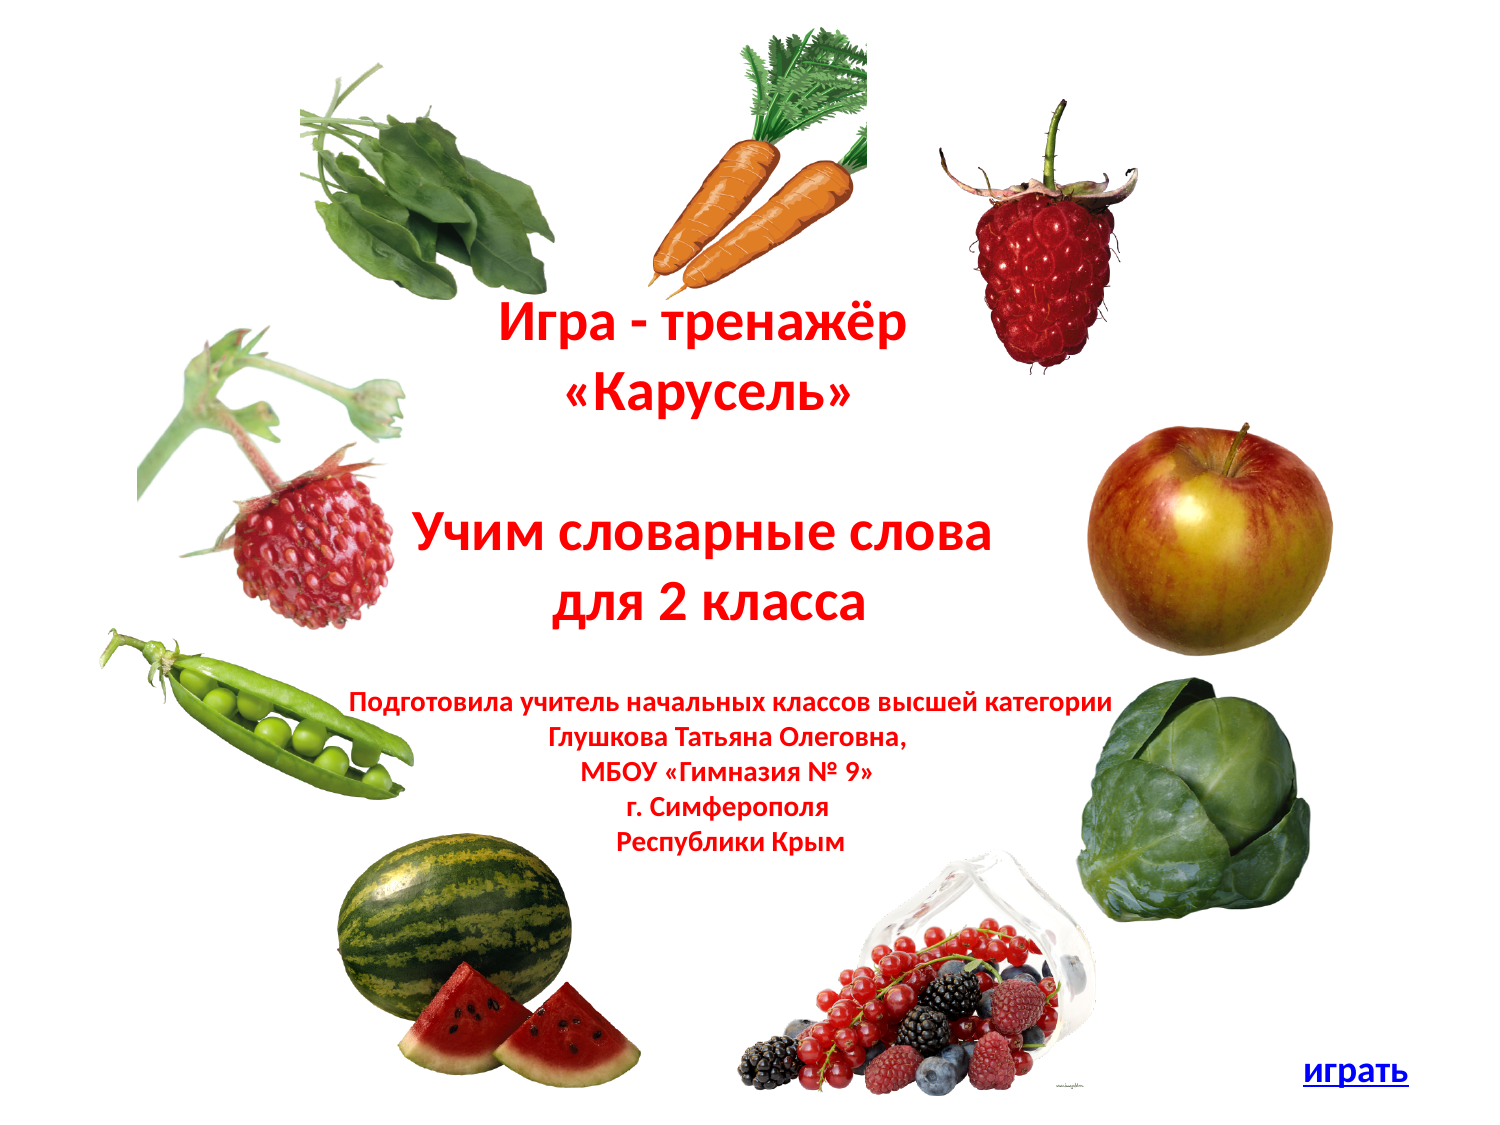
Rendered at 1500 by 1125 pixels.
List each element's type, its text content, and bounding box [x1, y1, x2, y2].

picture [299, 62, 555, 301]
picture [637, 24, 867, 301]
picture [737, 676, 1326, 1096]
text_box Игра - тренажёр «Карусель» Учим словарные слова для 2 класса [374, 275, 1045, 640]
picture [1087, 412, 1336, 662]
text_box играть [1288, 1037, 1424, 1098]
picture [99, 324, 415, 801]
picture [938, 99, 1138, 376]
text_box Подготовила учитель начальных классов высшей категории Глушкова Татьяна Олеговна, МБОУ «Гимназия № 9» г. Симферополя Республики Крым [324, 674, 1138, 865]
picture [337, 833, 641, 1088]
